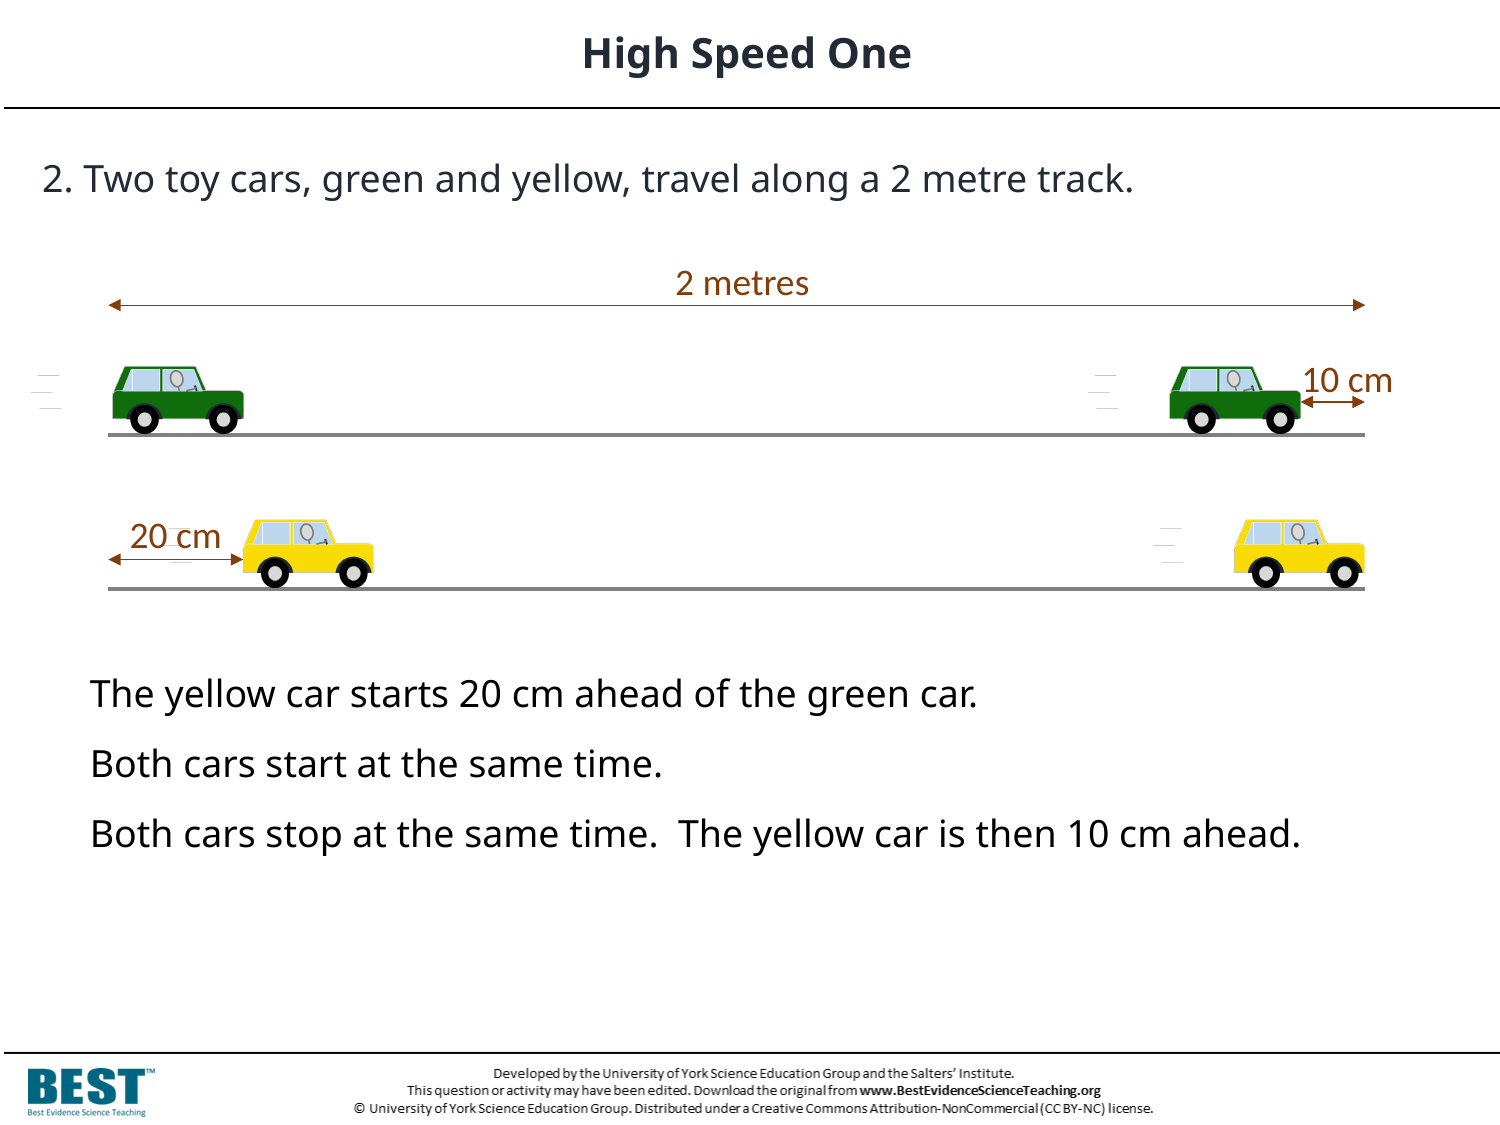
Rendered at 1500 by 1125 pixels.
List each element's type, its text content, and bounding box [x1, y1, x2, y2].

text_box High Speed One [23, 4, 1471, 99]
picture [3, 107, 1500, 1125]
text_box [31, 250, 1422, 590]
